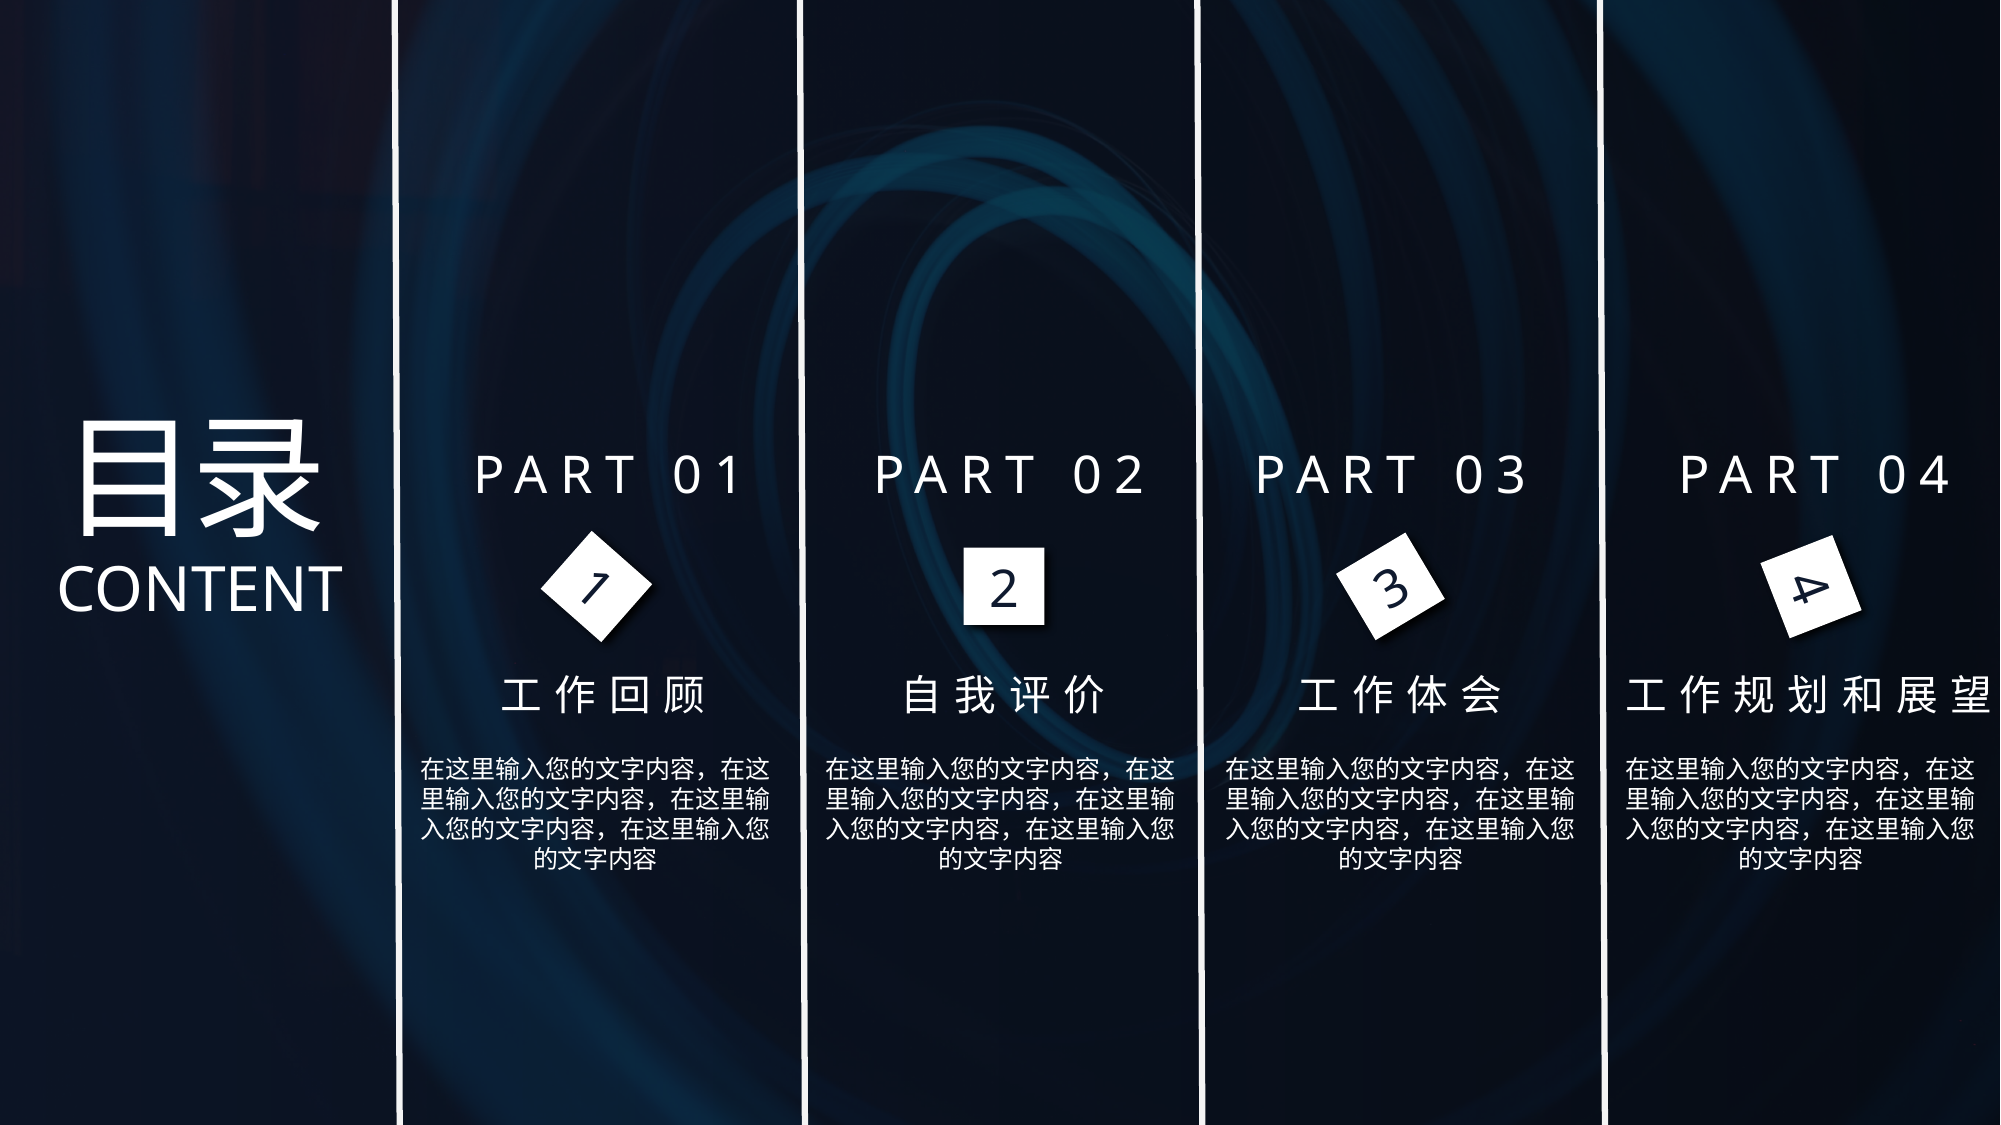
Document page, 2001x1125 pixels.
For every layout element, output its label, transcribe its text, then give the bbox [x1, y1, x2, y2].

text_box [1197, 0, 1203, 1125]
text_box PART 02 [858, 433, 1160, 511]
text_box 在这里输入您的文字内容，在这里输入您的文字内容，在这里输入您的文字内容，在这里输入您的文字内容 [1209, 746, 1593, 911]
text_box 1 [540, 530, 653, 643]
text_box 在这里输入您的文字内容，在这里输入您的文字内容，在这里输入您的文字内容，在这里输入您的文字内容 [809, 746, 1193, 911]
text_box 自我评价 [885, 661, 1120, 727]
text_box 在这里输入您的文字内容，在这里输入您的文字内容，在这里输入您的文字内容，在这里输入您的文字内容 [404, 746, 787, 911]
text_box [799, 0, 806, 1125]
text_box PART 04 [1663, 433, 1965, 511]
text_box [400, 0, 799, 1125]
text_box [1203, 0, 1599, 1125]
text_box PART 01 [458, 433, 760, 511]
text_box [806, 0, 1197, 1125]
text_box 4 [1760, 535, 1862, 639]
text_box 目录 [18, 383, 371, 561]
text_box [1599, 0, 1606, 1125]
text_box PART 03 [1240, 433, 1542, 511]
text_box 工作体会 [1283, 661, 1518, 727]
text_box [1606, 0, 2000, 1125]
text_box 在这里输入您的文字内容，在这里输入您的文字内容，在这里输入您的文字内容，在这里输入您的文字内容 [1609, 746, 1992, 911]
text_box [0, 0, 394, 1125]
text_box CONTENT [23, 541, 377, 632]
text_box 工作规划和展望 [1610, 661, 2000, 727]
text_box 2 [963, 547, 1045, 625]
text_box 3 [1336, 532, 1445, 641]
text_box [394, 0, 400, 1125]
text_box 工作回顾 [485, 661, 720, 727]
